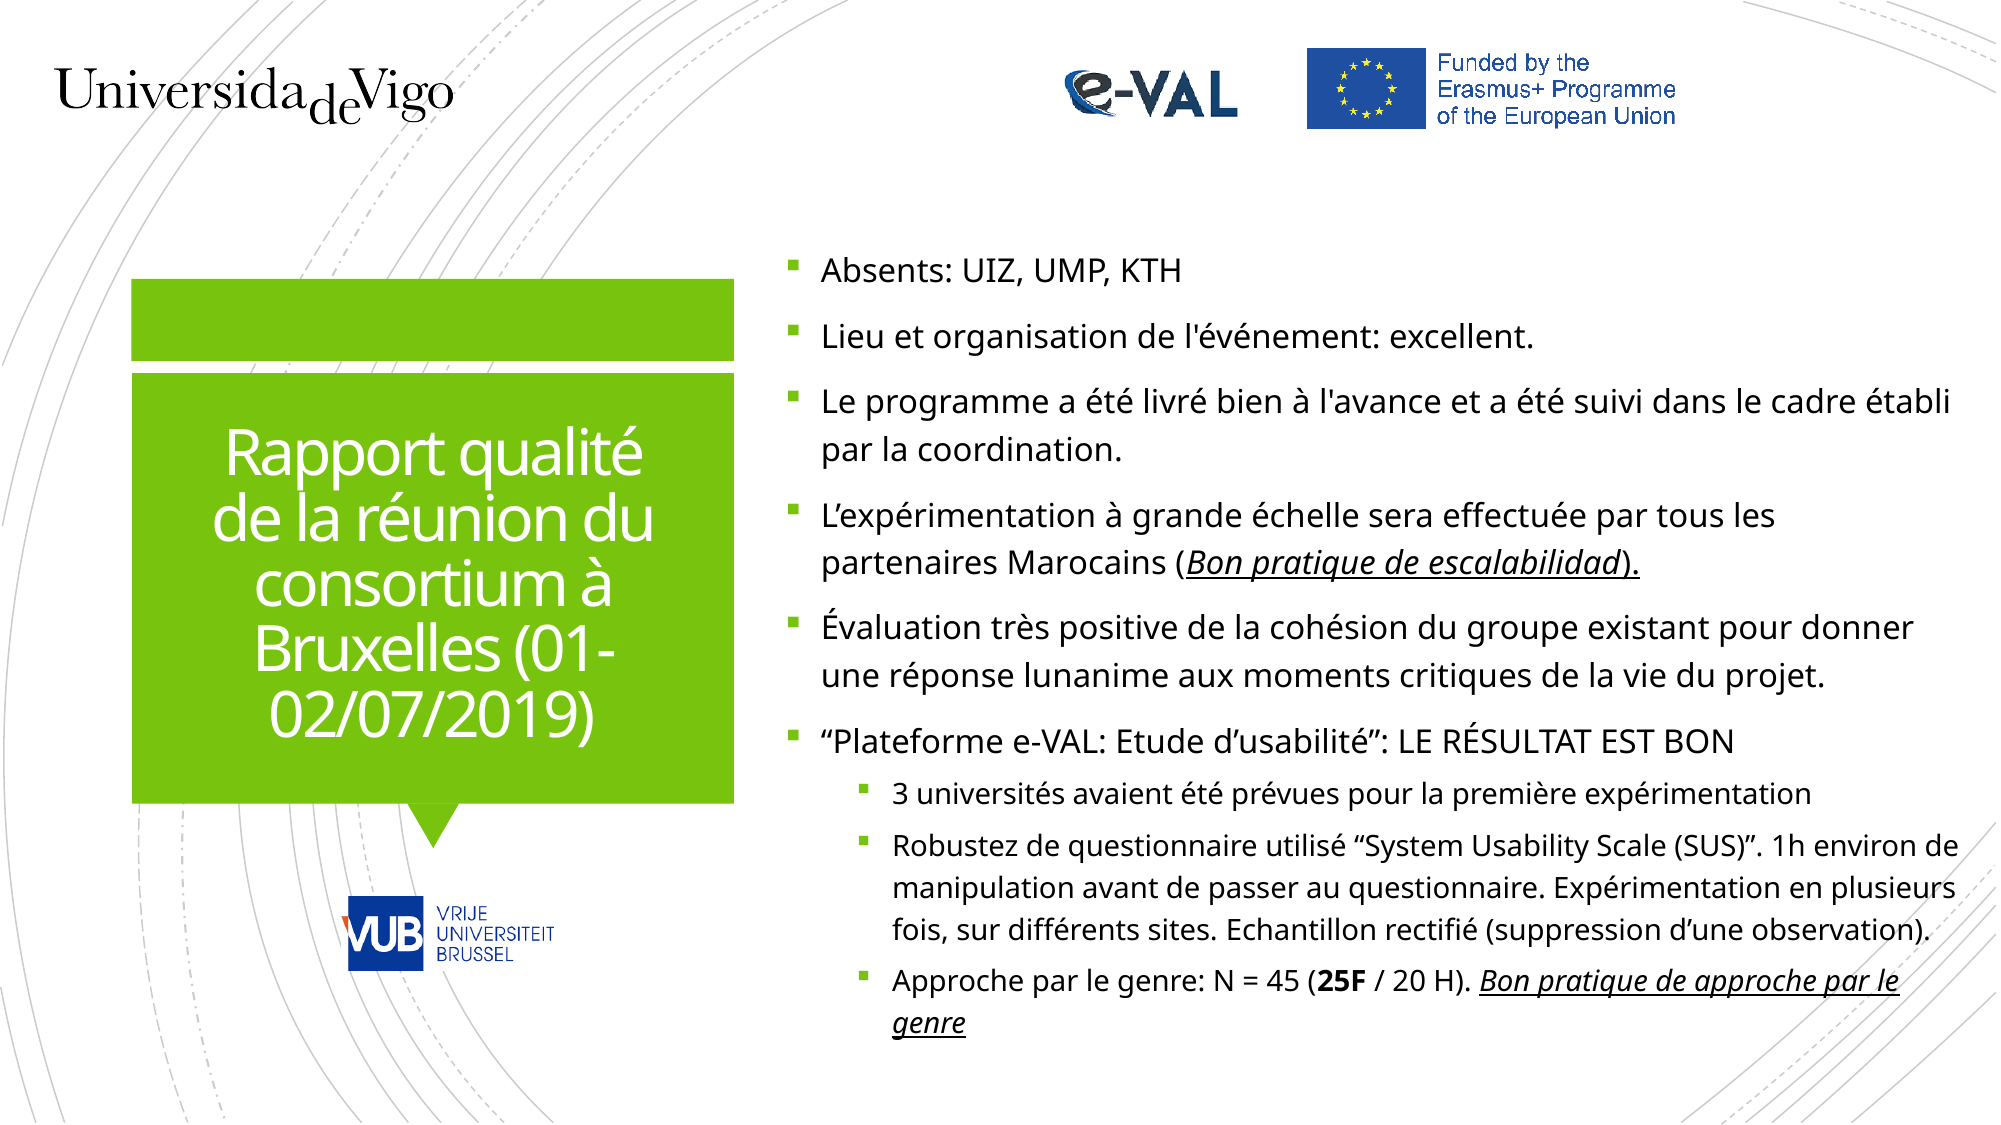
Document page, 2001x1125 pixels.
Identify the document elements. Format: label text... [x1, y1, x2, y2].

picture [42, 48, 465, 143]
picture [1307, 48, 1675, 129]
list Absents: UIZ, UMP, KTH Lieu et organisation de l'événement: excellent. Le programme a été livré bien à l'avance et a été suivi dans le cadre établi par la coordination. L’expérimentation à grande échelle sera effectuée par tous les partenaires Marocains (Bon pratique de escalabilidad). Évaluation très positive de la cohésion du groupe existant pour donner une réponse lunanime aux moments critiques de la vie du projet. “Plateforme e-VAL: Etude d’usabilité”: LE RÉSULTAT EST BON 3 universités avaient été prévues pour la première expérimentation Robustez de questionnaire utilisé “System Usability Scale (SUS)”. 1h environ de manipulation avant de passer au questionnaire. Expérimentation en plusieurs fois, sur différents sites. Echantillon rectifié (suppression d’une observation). Approche par le genre: N = 45 (25F / 20 H). Bon pratique de approche par le genre [770, 176, 1978, 1089]
text_box Rapport qualité de la réunion du consortium à Bruxelles (01-02/07/2019) [145, 385, 720, 789]
picture [341, 896, 554, 972]
picture [1055, 51, 1251, 130]
